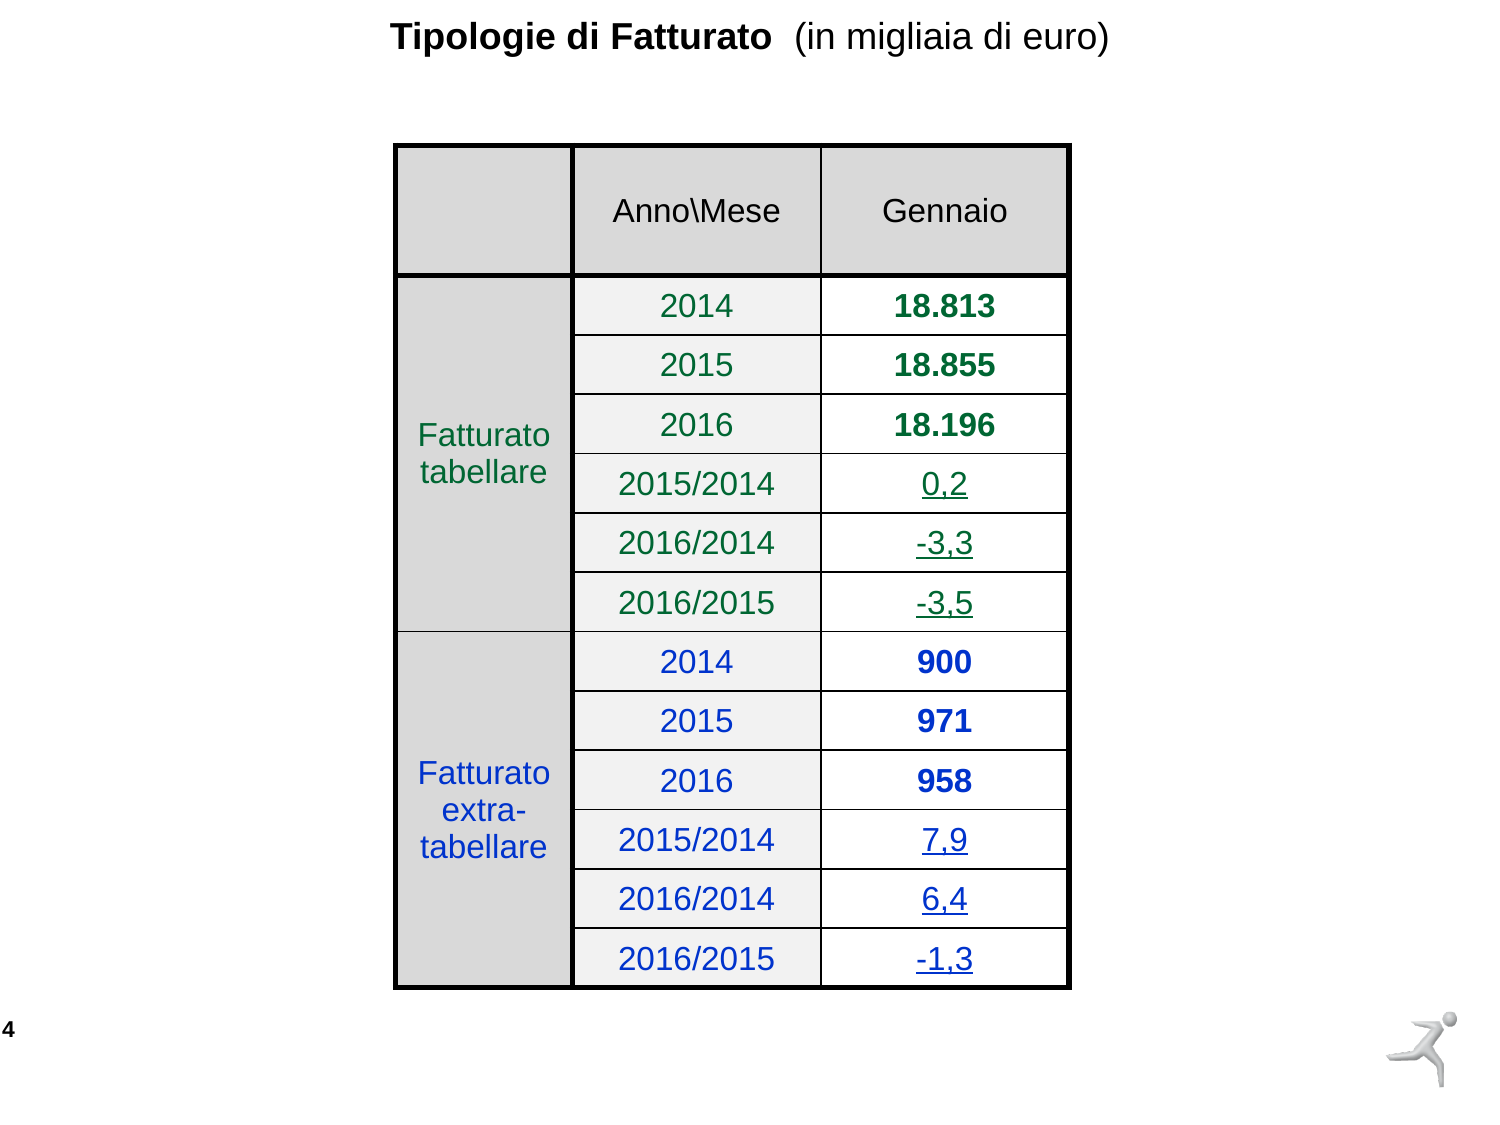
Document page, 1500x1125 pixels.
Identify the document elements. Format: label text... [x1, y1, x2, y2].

table_cell Fatturato extra-tabellare [398, 632, 570, 985]
table_cell 2016 [575, 751, 820, 809]
table_cell 2015 [575, 336, 820, 393]
table_cell 6,4 [822, 870, 1066, 927]
table_header [398, 148, 570, 273]
table_cell 18.813 [822, 278, 1066, 334]
table_cell 2015/2014 [575, 810, 820, 868]
table_cell -3,3 [822, 514, 1066, 571]
table_header Gennaio [822, 148, 1066, 273]
table_cell 2016/2015 [575, 573, 820, 631]
table_header Anno\Mese [575, 148, 820, 273]
table_cell 7,9 [822, 810, 1066, 868]
table_cell 2016/2015 [575, 929, 820, 985]
table_cell 18.196 [822, 395, 1066, 453]
table_cell Fatturato tabellare [398, 278, 570, 631]
table_cell 900 [822, 632, 1066, 690]
table_cell 0,2 [822, 454, 1066, 512]
text_box Tipologie di Fatturato (in migliaia di euro) [0, 4, 1500, 65]
table_cell 958 [822, 751, 1066, 809]
table_cell 2016/2014 [575, 870, 820, 927]
table_cell -3,5 [822, 573, 1066, 631]
table_cell 2015/2014 [575, 454, 820, 512]
table_cell 18.855 [822, 336, 1066, 393]
table_cell 2016/2014 [575, 514, 820, 571]
table_cell 2014 [575, 632, 820, 690]
table_cell -1,3 [822, 929, 1066, 985]
table_cell 2016 [575, 395, 820, 453]
table_cell 2015 [575, 692, 820, 749]
picture [1366, 990, 1476, 1109]
table_cell 971 [822, 692, 1066, 749]
table_cell 2014 [575, 278, 820, 334]
